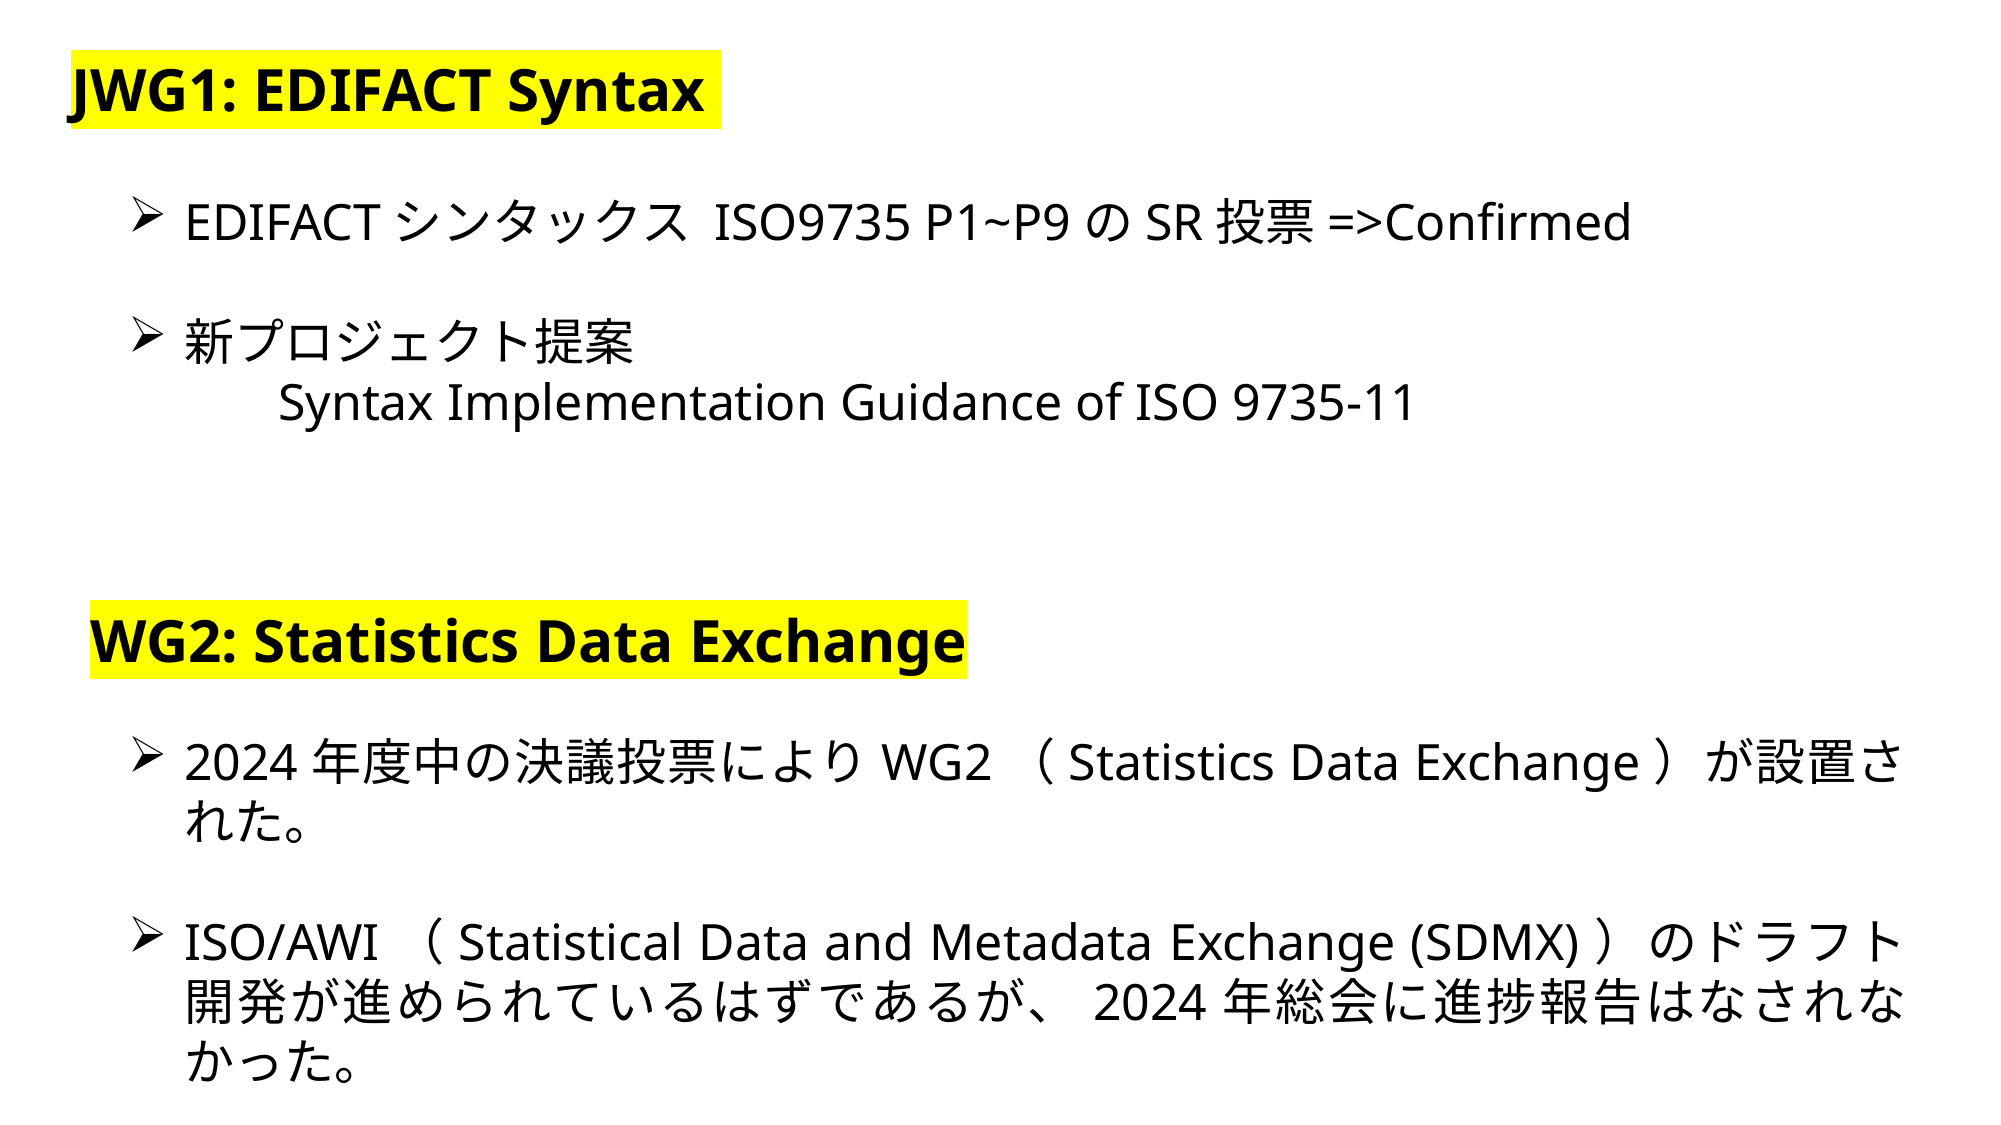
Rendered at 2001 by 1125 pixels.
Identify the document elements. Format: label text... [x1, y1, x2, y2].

text_box EDIFACTシンタックス ISO9735 P1~P9のSR投票=>Confirmed 新プロジェクト提案 Syntax Implementation Guidance of ISO 9735-11 [113, 183, 1922, 499]
text_box 2024年度中の決議投票によりWG2（Statistics Data Exchange）が設置された。 ISO/AWI（Statistical Data and Metadata Exchange (SDMX)）のドラフト開発が進められているはずであるが、2024年総会に進捗報告はなされなかった。 [113, 722, 1922, 1098]
text_box JWG1: EDIFACT Syntax [56, 46, 1057, 131]
text_box WG2: Statistics Data Exchange [75, 596, 1076, 681]
